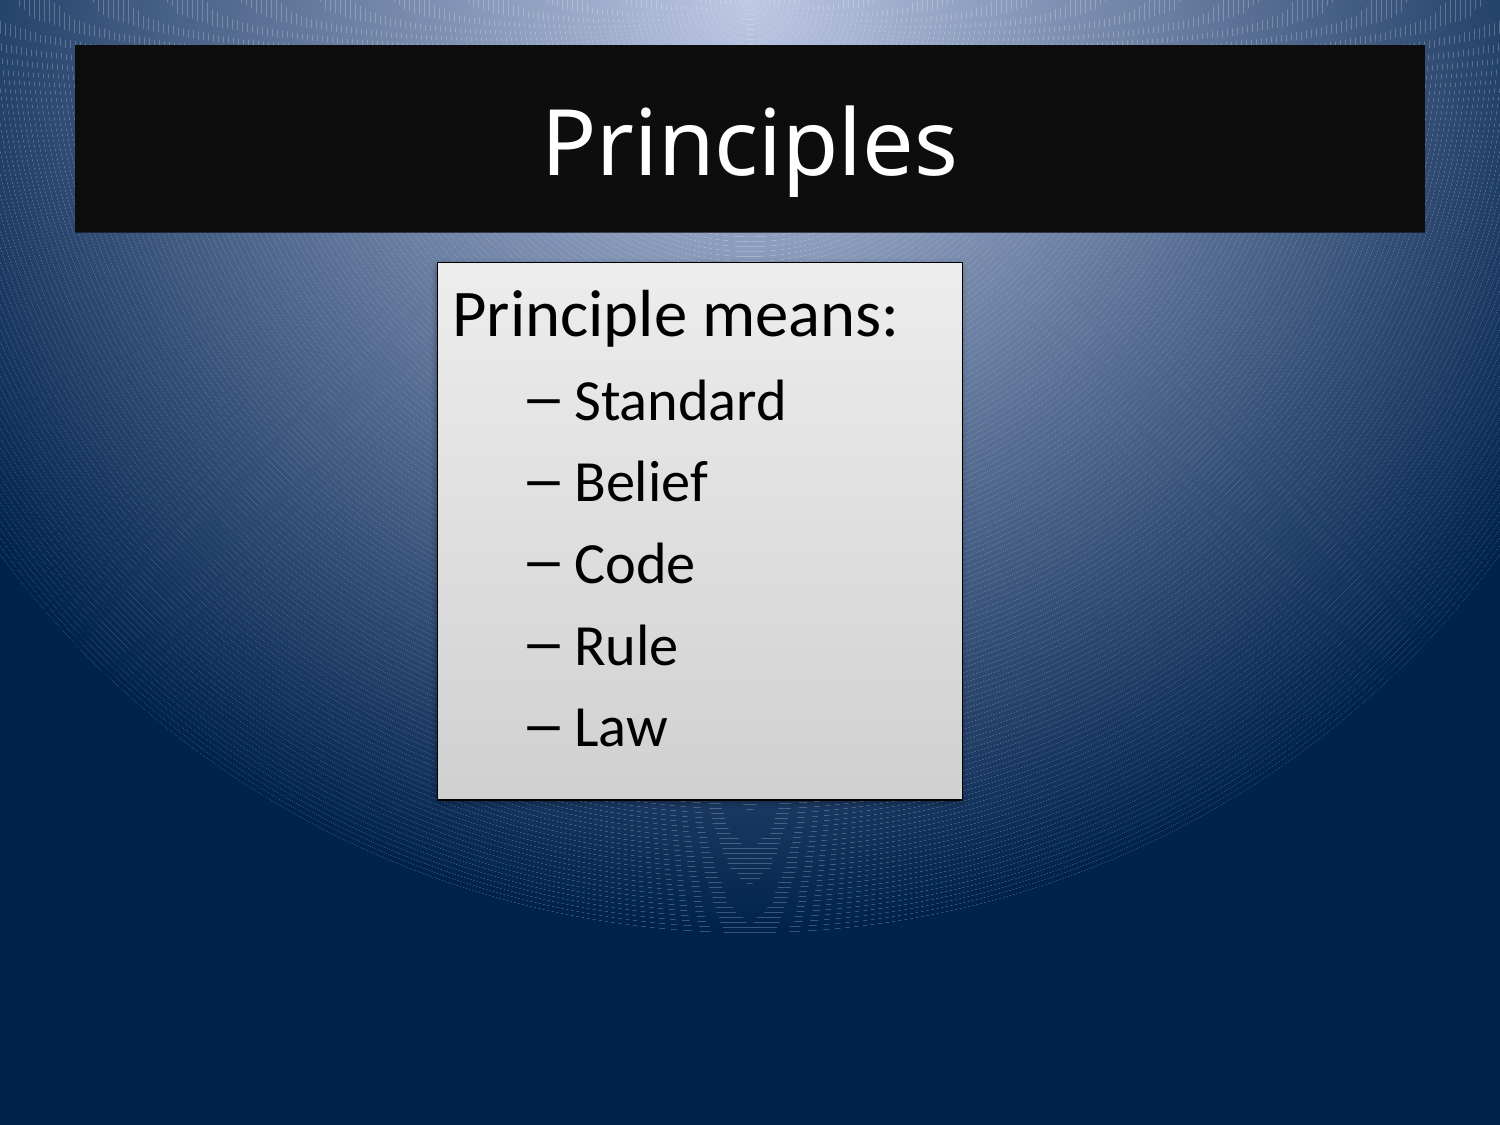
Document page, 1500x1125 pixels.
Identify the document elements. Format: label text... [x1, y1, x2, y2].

title Principles [75, 45, 1425, 233]
list Principle means: Standard Belief Code Rule Law [437, 262, 963, 801]
